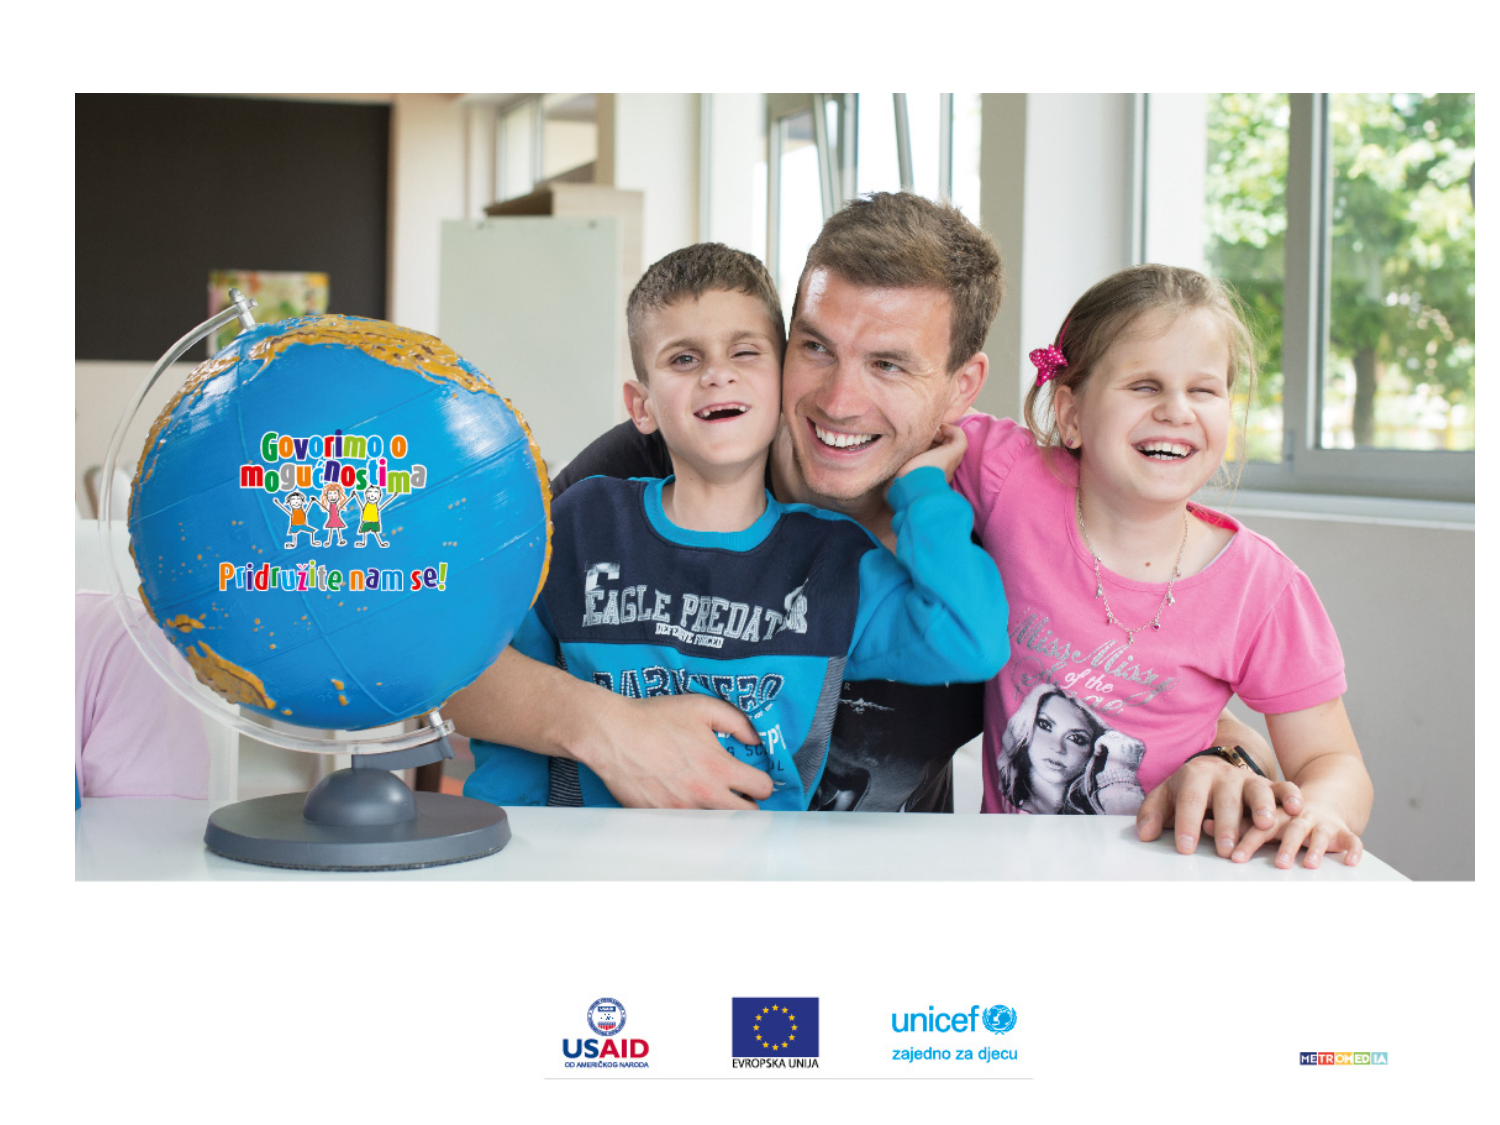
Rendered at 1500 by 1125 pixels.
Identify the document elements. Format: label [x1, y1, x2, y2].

list [74, 93, 1476, 1125]
